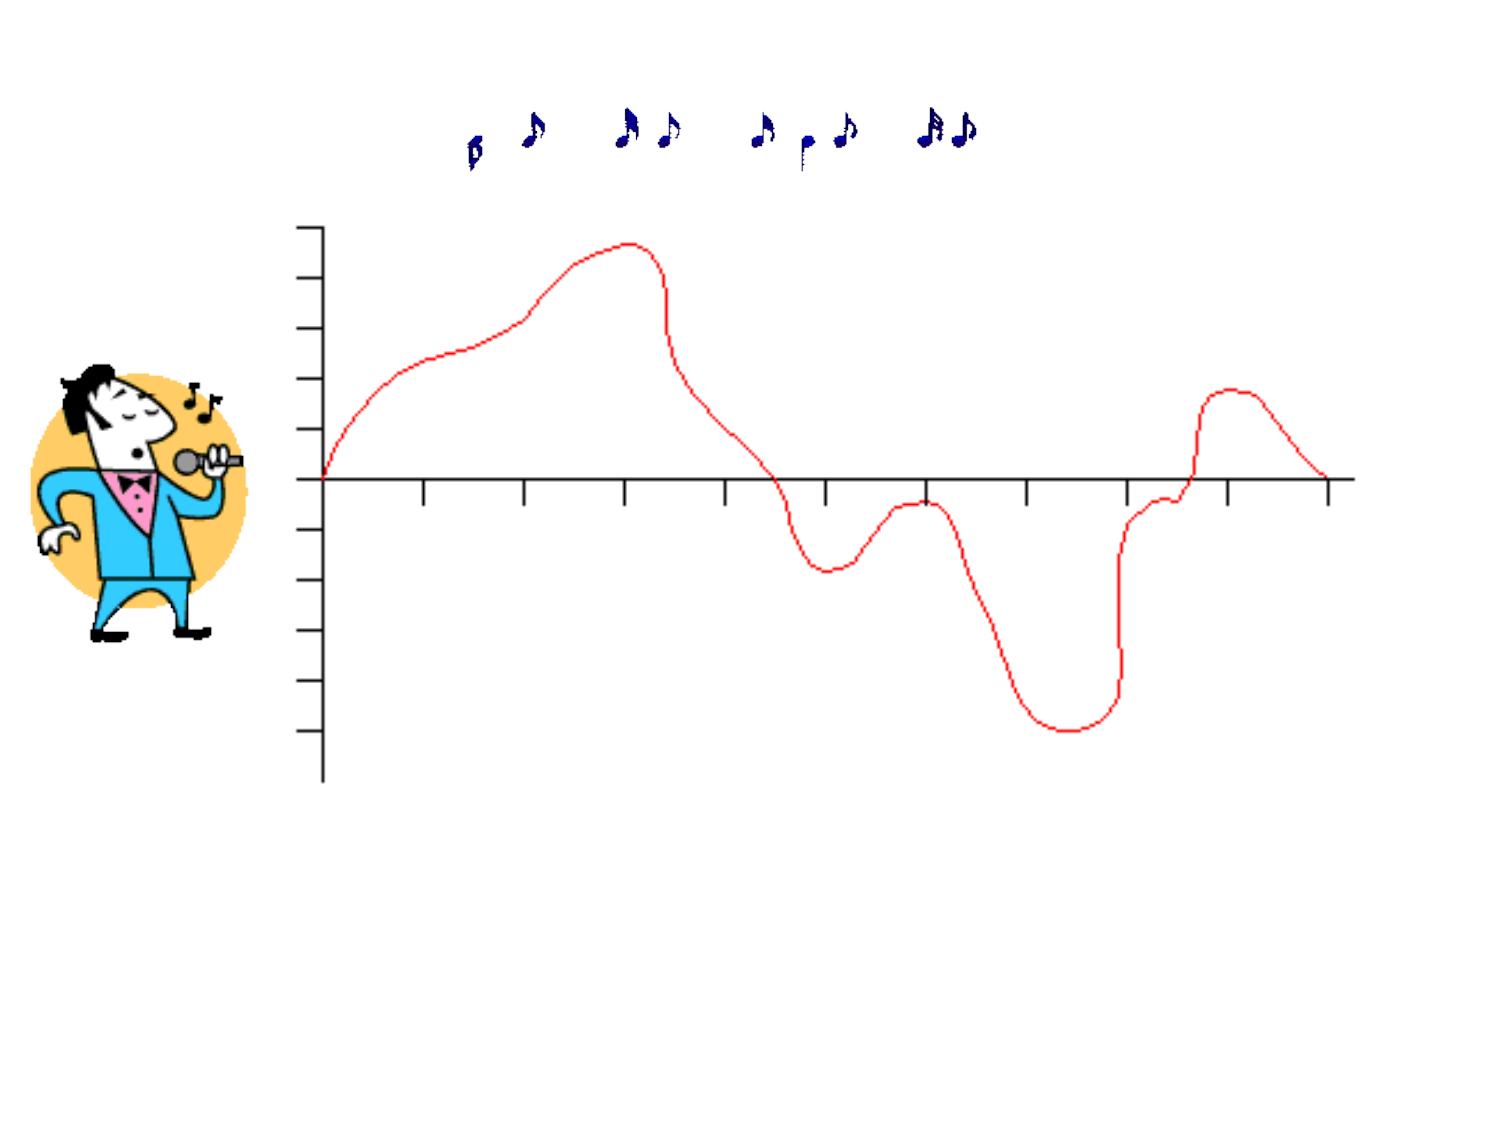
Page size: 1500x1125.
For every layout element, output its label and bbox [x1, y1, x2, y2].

picture [24, 359, 256, 648]
picture [274, 216, 1378, 792]
picture [449, 87, 994, 176]
